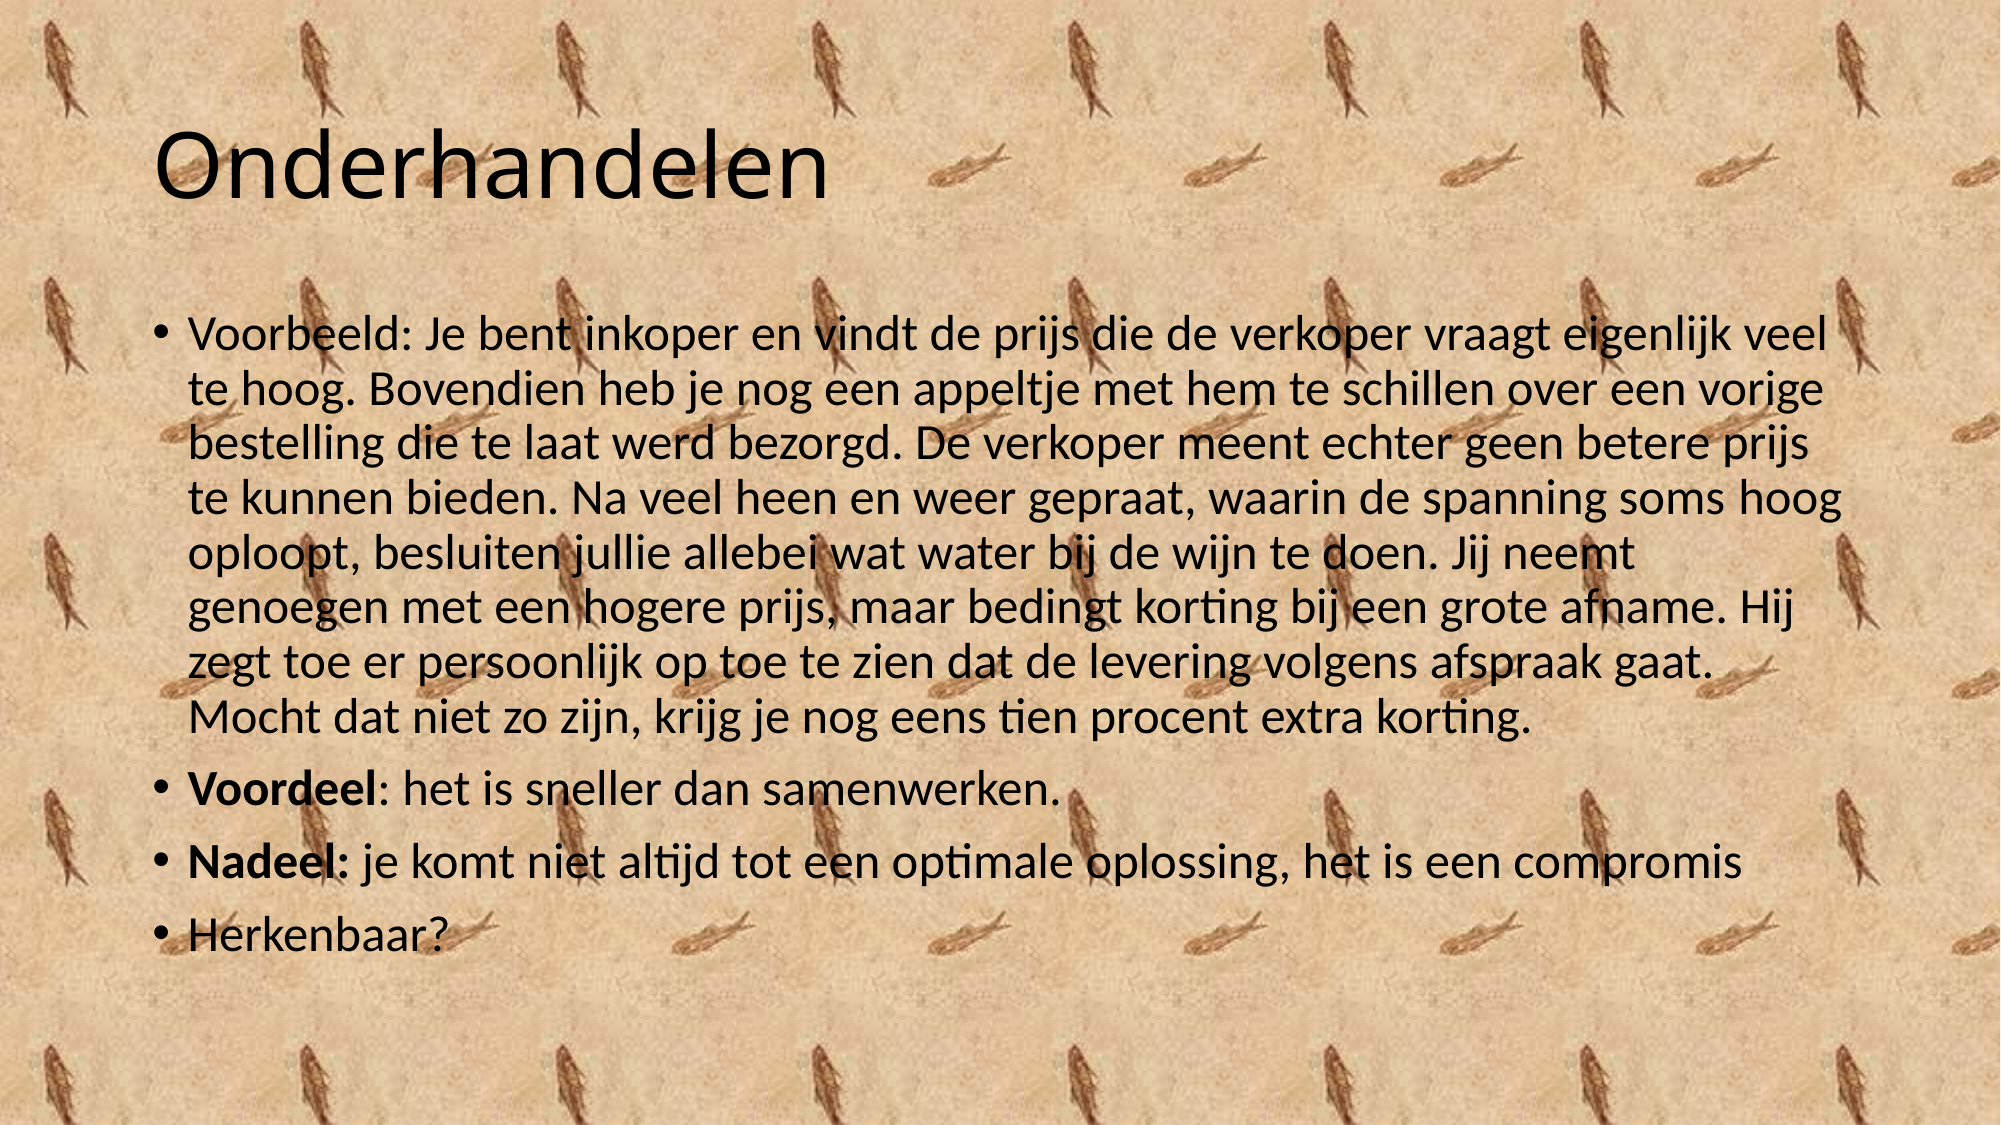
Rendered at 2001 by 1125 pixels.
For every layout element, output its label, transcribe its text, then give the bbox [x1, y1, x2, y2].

title Onderhandelen [137, 59, 1863, 278]
picture [0, 0, 2001, 1125]
list Voorbeeld: Je bent inkoper en vindt de prijs die de verkoper vraagt eigenlijk veel te hoog. Bovendien heb je nog een appeltje met hem te schillen over een vorige bestelling die te laat werd bezorgd. De verkoper meent echter geen betere prijs te kunnen bieden. Na veel heen en weer gepraat, waarin de spanning soms hoog oploopt, besluiten jullie allebei wat water bij de wijn te doen. Jij neemt genoegen met een hogere prijs, maar bedingt korting bij een grote afname. Hij zegt toe er persoonlijk op toe te zien dat de levering volgens afspraak gaat. Mocht dat niet zo zijn, krijg je nog eens tien procent extra korting. Voordeel: het is sneller dan samenwerken. Nadeel: je komt niet altijd tot een optimale oplossing, het is een compromis Herkenbaar? [137, 299, 1863, 1014]
